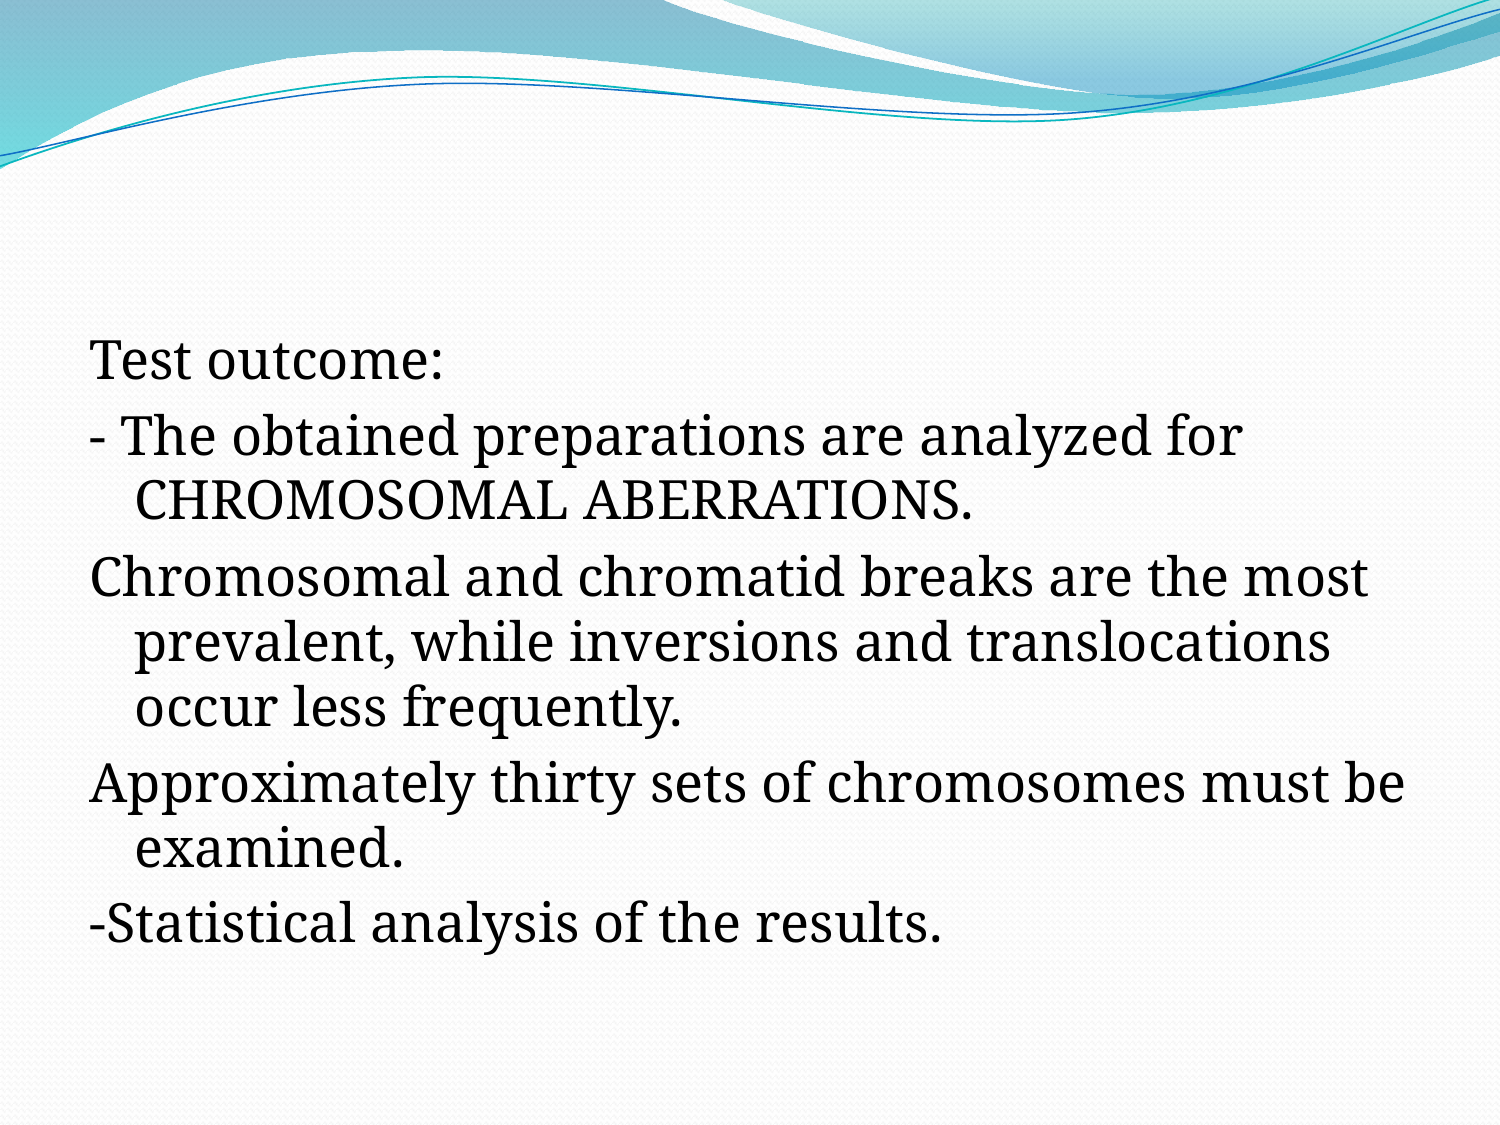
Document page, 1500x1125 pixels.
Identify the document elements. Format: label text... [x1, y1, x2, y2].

list Test outcome: - The obtained preparations are analyzed for CHROMOSOMAL ABERRATIONS. Chromosomal and chromatid breaks are the most prevalent, while inversions and translocations occur less frequently. Approximately thirty sets of chromosomes must be examined. -Statistical analysis of the results. [75, 317, 1425, 1038]
